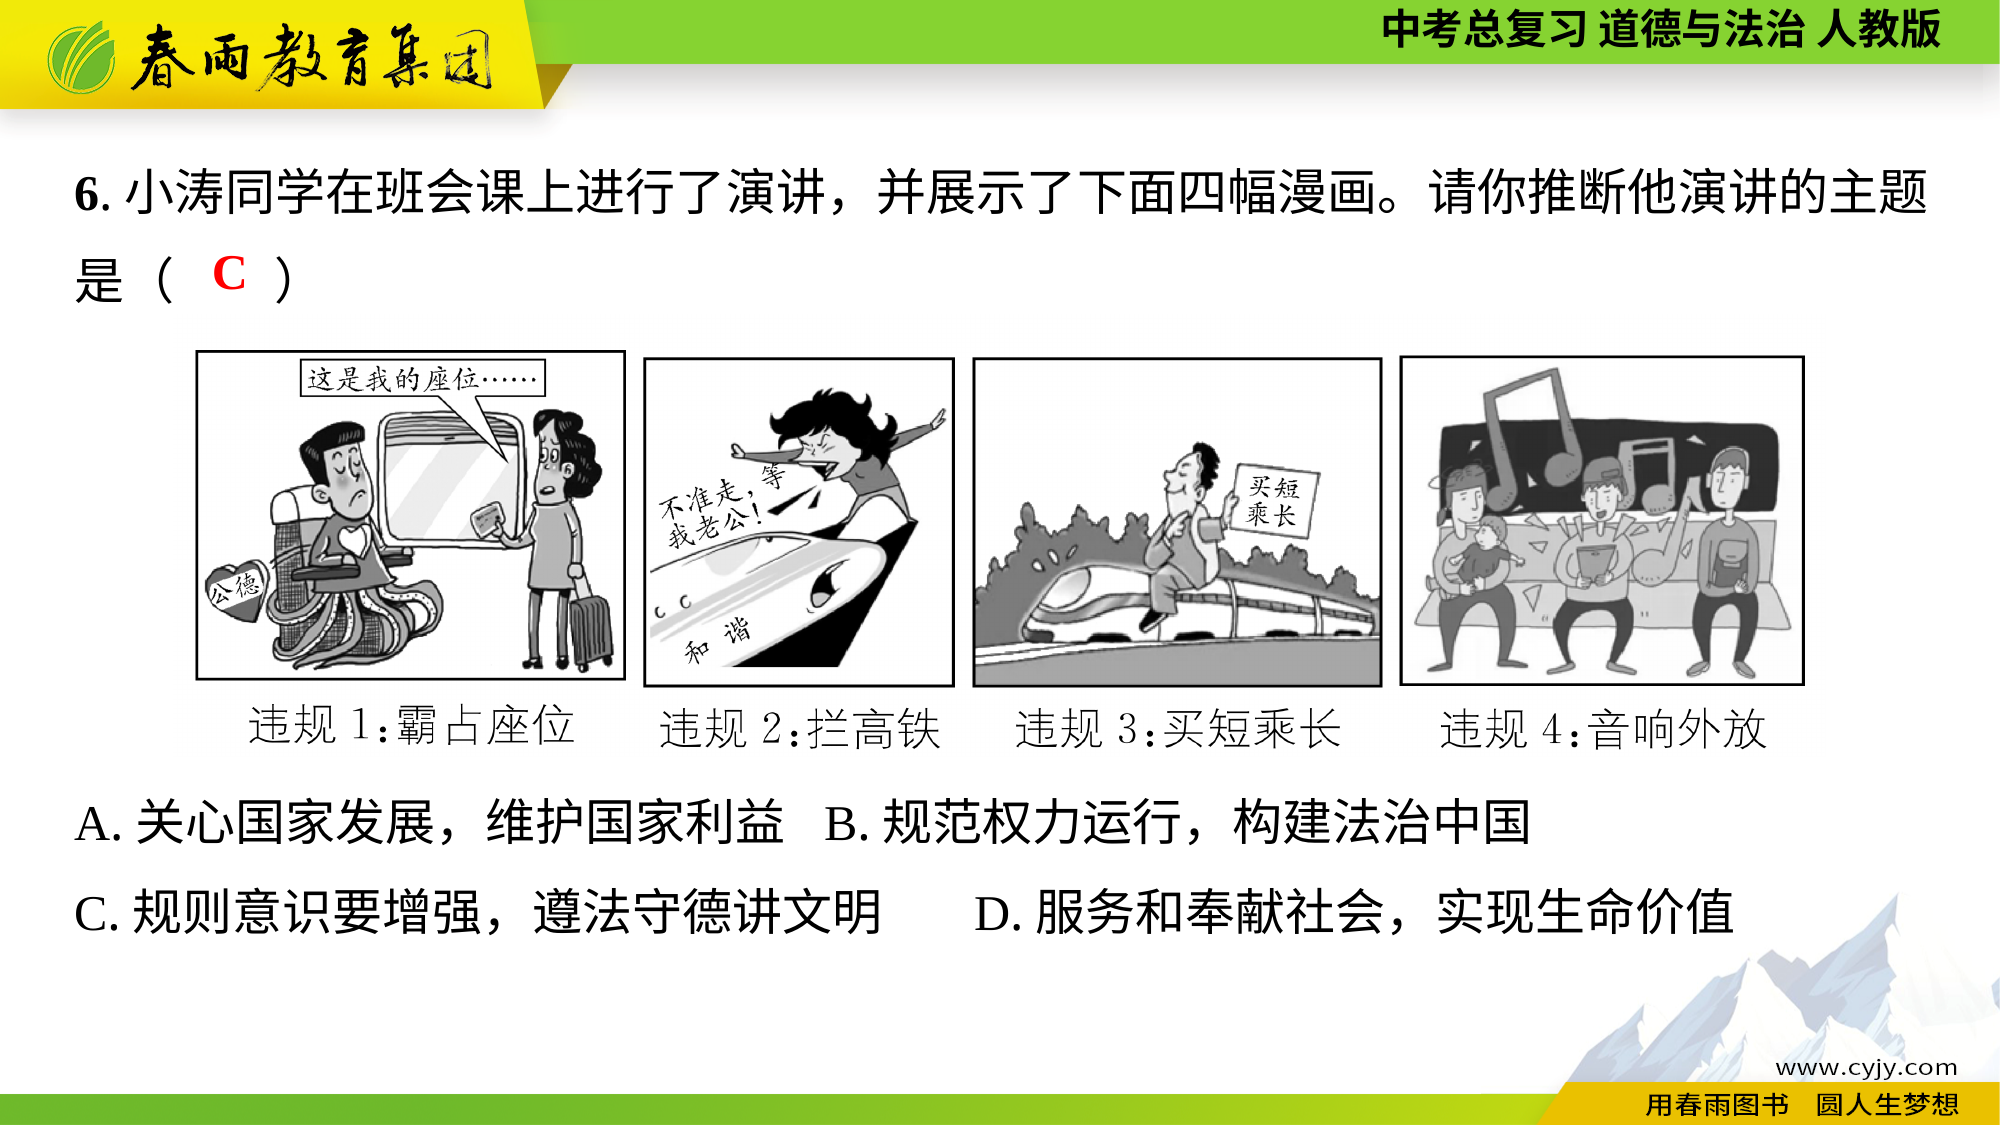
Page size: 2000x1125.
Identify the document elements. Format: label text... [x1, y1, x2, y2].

text_box C [197, 231, 263, 307]
list 6.小涛同学在班会课上进行了演讲，并展示了下面四幅漫画。请你推断他演讲的主题是（ ） A.关心国家发展，维护国家利益 B.规范权力运行，构建法治中国 C.规则意识要增强，遵法守德讲文明 D.服务和奉献社会，实现生命价值 [59, 122, 1944, 956]
picture [0, 0, 2000, 1125]
